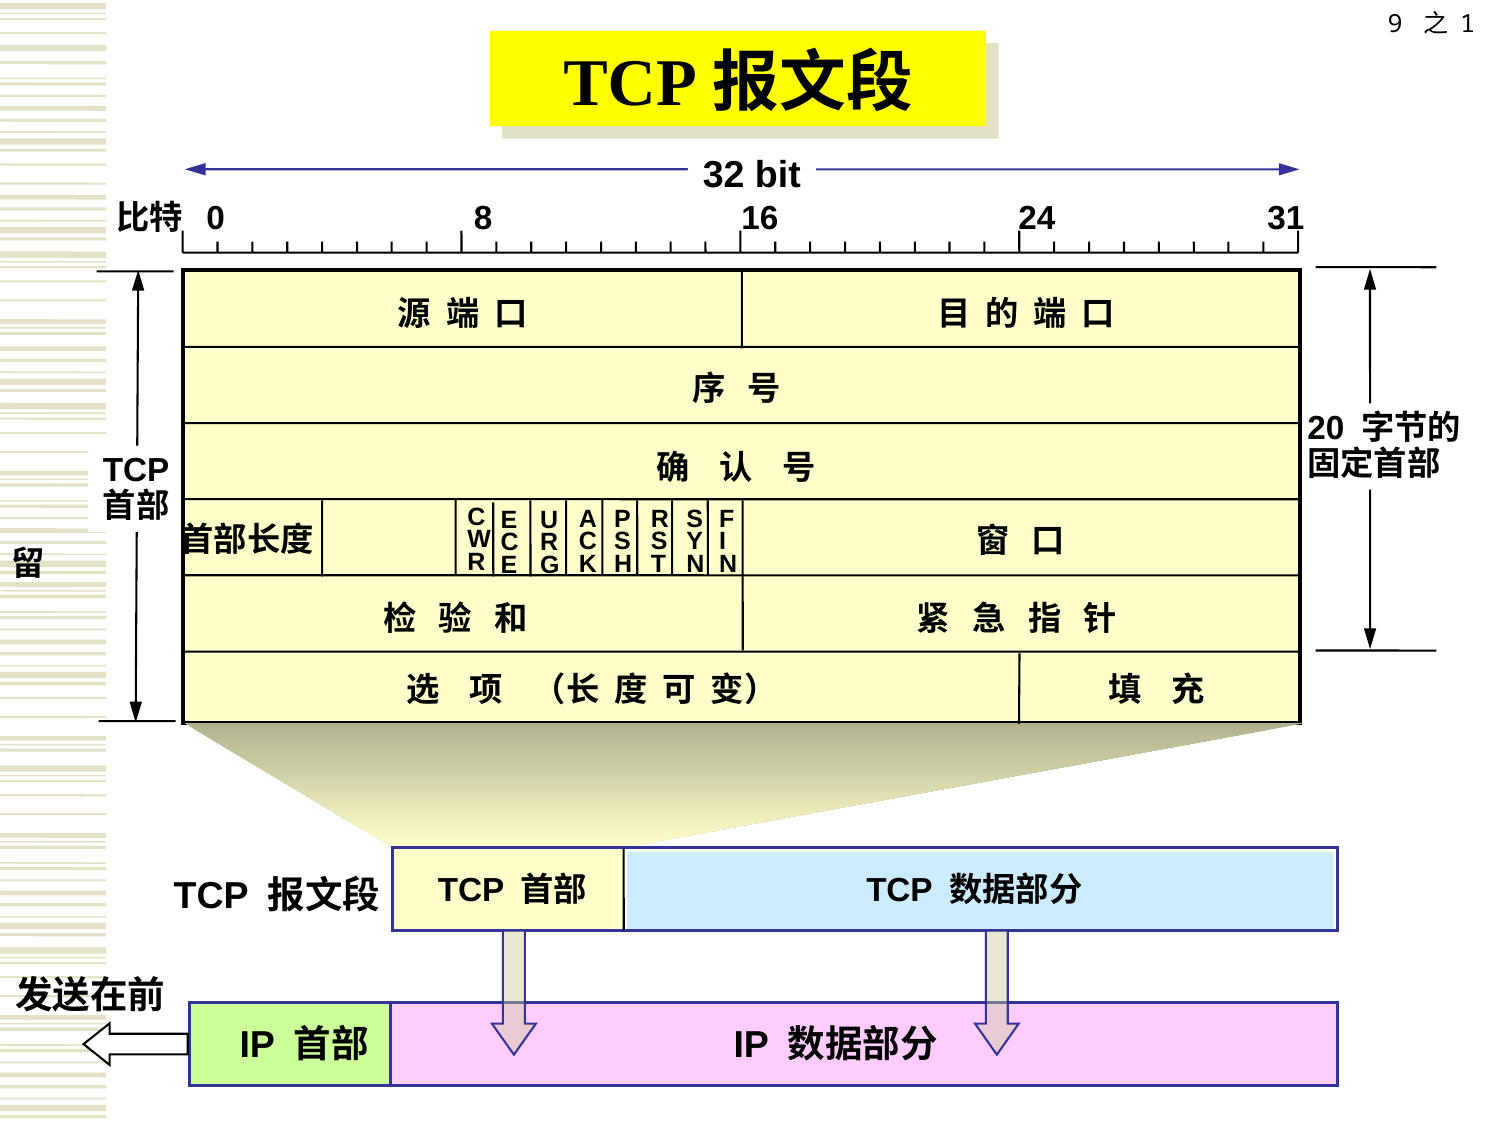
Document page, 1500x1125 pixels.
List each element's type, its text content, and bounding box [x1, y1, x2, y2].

text_box U R G [534, 503, 575, 586]
text_box TCP 首部 [88, 445, 183, 532]
text_box 首部长度 [166, 510, 322, 565]
text_box 20 字节的 固定首部 [1301, 403, 1477, 490]
text_box [743, 500, 1301, 575]
text_box A C K [564, 502, 612, 585]
text_box 窗 口 [961, 511, 1081, 566]
text_box [183, 269, 1301, 346]
text_box TCP 报文段 [158, 863, 427, 923]
text_box F I N [720, 502, 753, 585]
text_box S Y N [684, 502, 720, 585]
text_box [131, 272, 145, 445]
text_box P S H [612, 502, 648, 585]
text_box [1363, 490, 1377, 649]
text_box TCP报文段 [490, 30, 987, 127]
text_box IP 首部 [224, 1012, 384, 1072]
text_box 源 端 口 [383, 284, 543, 339]
text_box [1363, 268, 1377, 403]
text_box 序 号 [677, 359, 804, 415]
text_box TCP 首部 [423, 860, 603, 916]
text_box 检 验 和 [368, 590, 543, 645]
text_box IP 数据部分 [718, 1012, 953, 1072]
text_box E C E [485, 503, 534, 586]
text_box C W R [452, 500, 506, 582]
text_box [183, 347, 1301, 499]
text_box 紧 急 指 针 [902, 590, 1133, 645]
text_box [183, 565, 322, 575]
text_box [189, 1002, 390, 1086]
text_box [392, 847, 1338, 931]
text_box 比特 0 8 16 24 31 [101, 189, 1322, 244]
text_box [491, 930, 536, 1055]
text_box 选 项 （长 度 可 变） [391, 660, 857, 715]
text_box 保 留 [0, 535, 60, 590]
text_box [323, 500, 452, 575]
text_box [816, 163, 1300, 176]
text_box 目 的 端 口 [922, 284, 1131, 339]
text_box [183, 500, 322, 510]
text_box 首部长度 [323, 510, 329, 565]
text_box [184, 723, 1305, 847]
text_box R S T [648, 502, 684, 585]
text_box 9 之 1 [1362, 0, 1500, 46]
text_box [183, 576, 1301, 724]
text_box 发送在前 [0, 964, 181, 1024]
text_box 确 认 号 [641, 439, 855, 494]
text_box 填 充 [1093, 660, 1229, 715]
text_box [129, 532, 142, 721]
text_box [184, 163, 687, 176]
text_box [390, 1002, 1338, 1086]
text_box [975, 930, 1019, 1055]
text_box [83, 1024, 188, 1065]
text_box 32 bit [687, 142, 816, 189]
